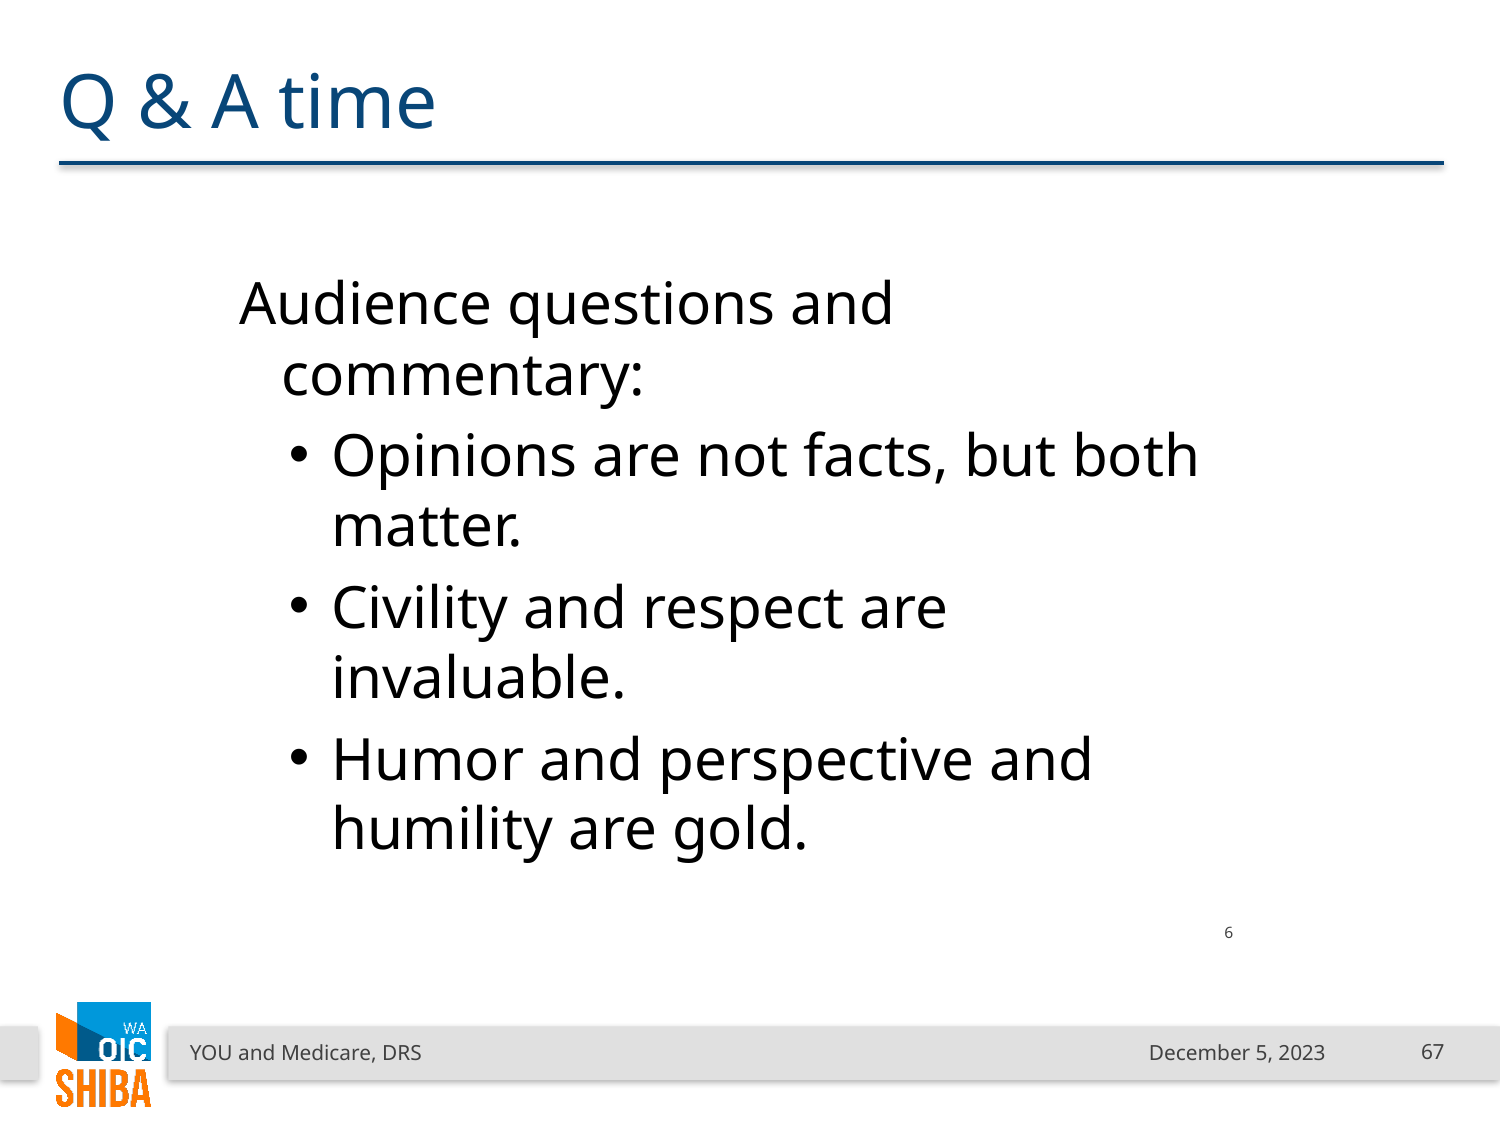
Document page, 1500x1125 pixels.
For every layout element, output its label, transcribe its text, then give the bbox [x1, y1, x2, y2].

picture [56, 1002, 151, 1107]
list Audience questions and commentary: Opinions are not facts, but both matter. Civility and respect are invaluable. Humor and perspective and humility are gold. [239, 266, 1225, 746]
title Q & A time [59, 53, 1445, 164]
footer YOU and Medicare, DRS [190, 1035, 785, 1069]
text_box 6 [1224, 920, 1303, 945]
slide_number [975, 1035, 1326, 1069]
slide_number 67 [1339, 1035, 1445, 1069]
